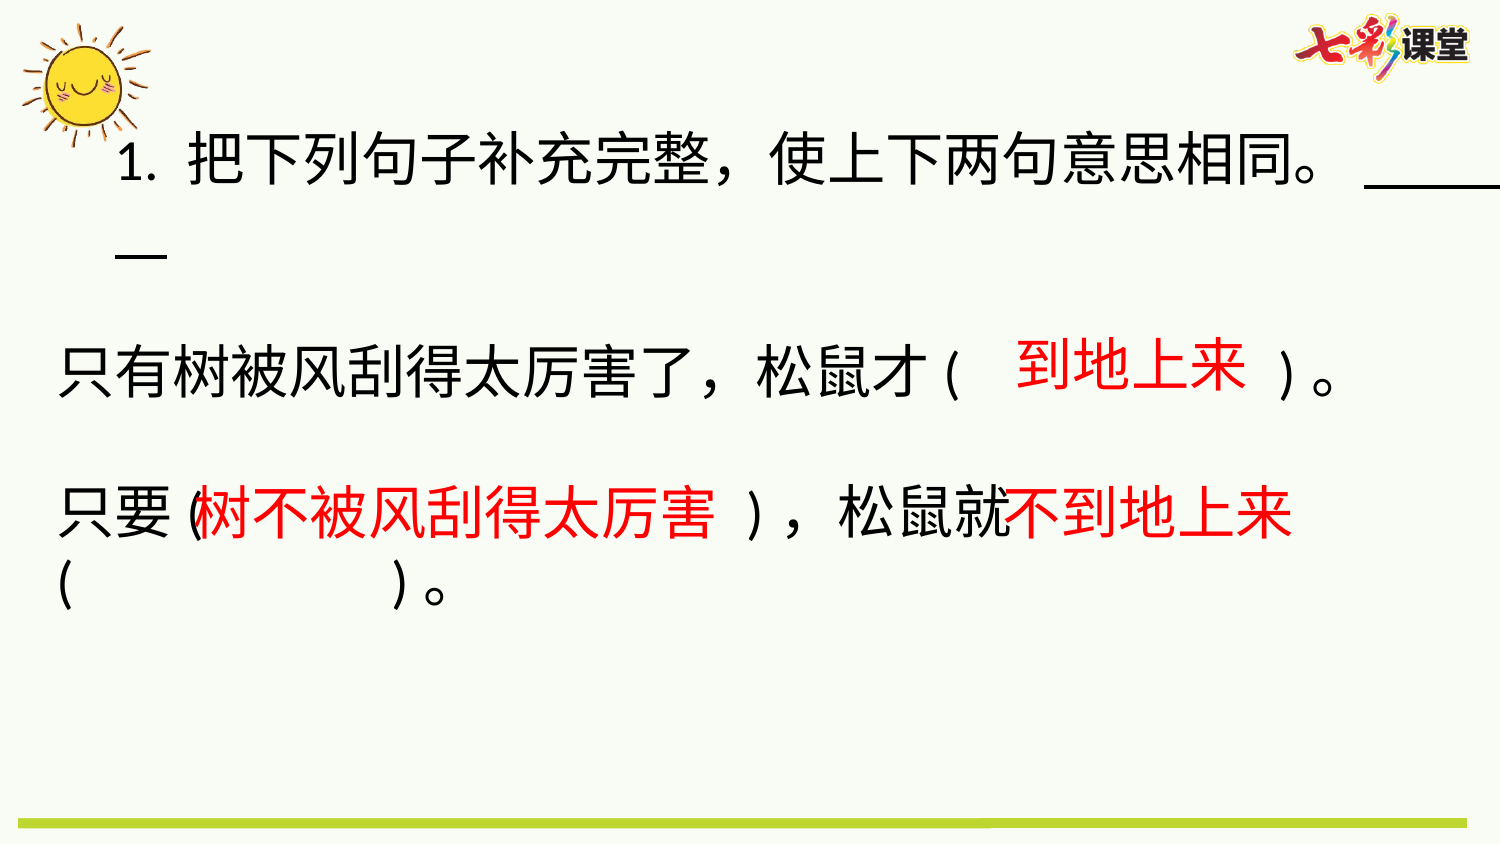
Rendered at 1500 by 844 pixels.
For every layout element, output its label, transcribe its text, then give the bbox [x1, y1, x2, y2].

text_box 不到地上来 [987, 468, 1402, 554]
picture [1291, 9, 1472, 87]
text_box 树不被风刮得太厉害 [178, 468, 741, 624]
text_box 到地上来 [1000, 320, 1263, 406]
picture [18, 771, 1467, 844]
text_box 1. 把下列句子补充完整，使上下两句意思相同。 [100, 114, 1500, 270]
text_box 只有树被风刮得太厉害了，松鼠才( )。 只要( )，松鼠就( )。 [41, 327, 1446, 622]
picture [0, 0, 173, 172]
